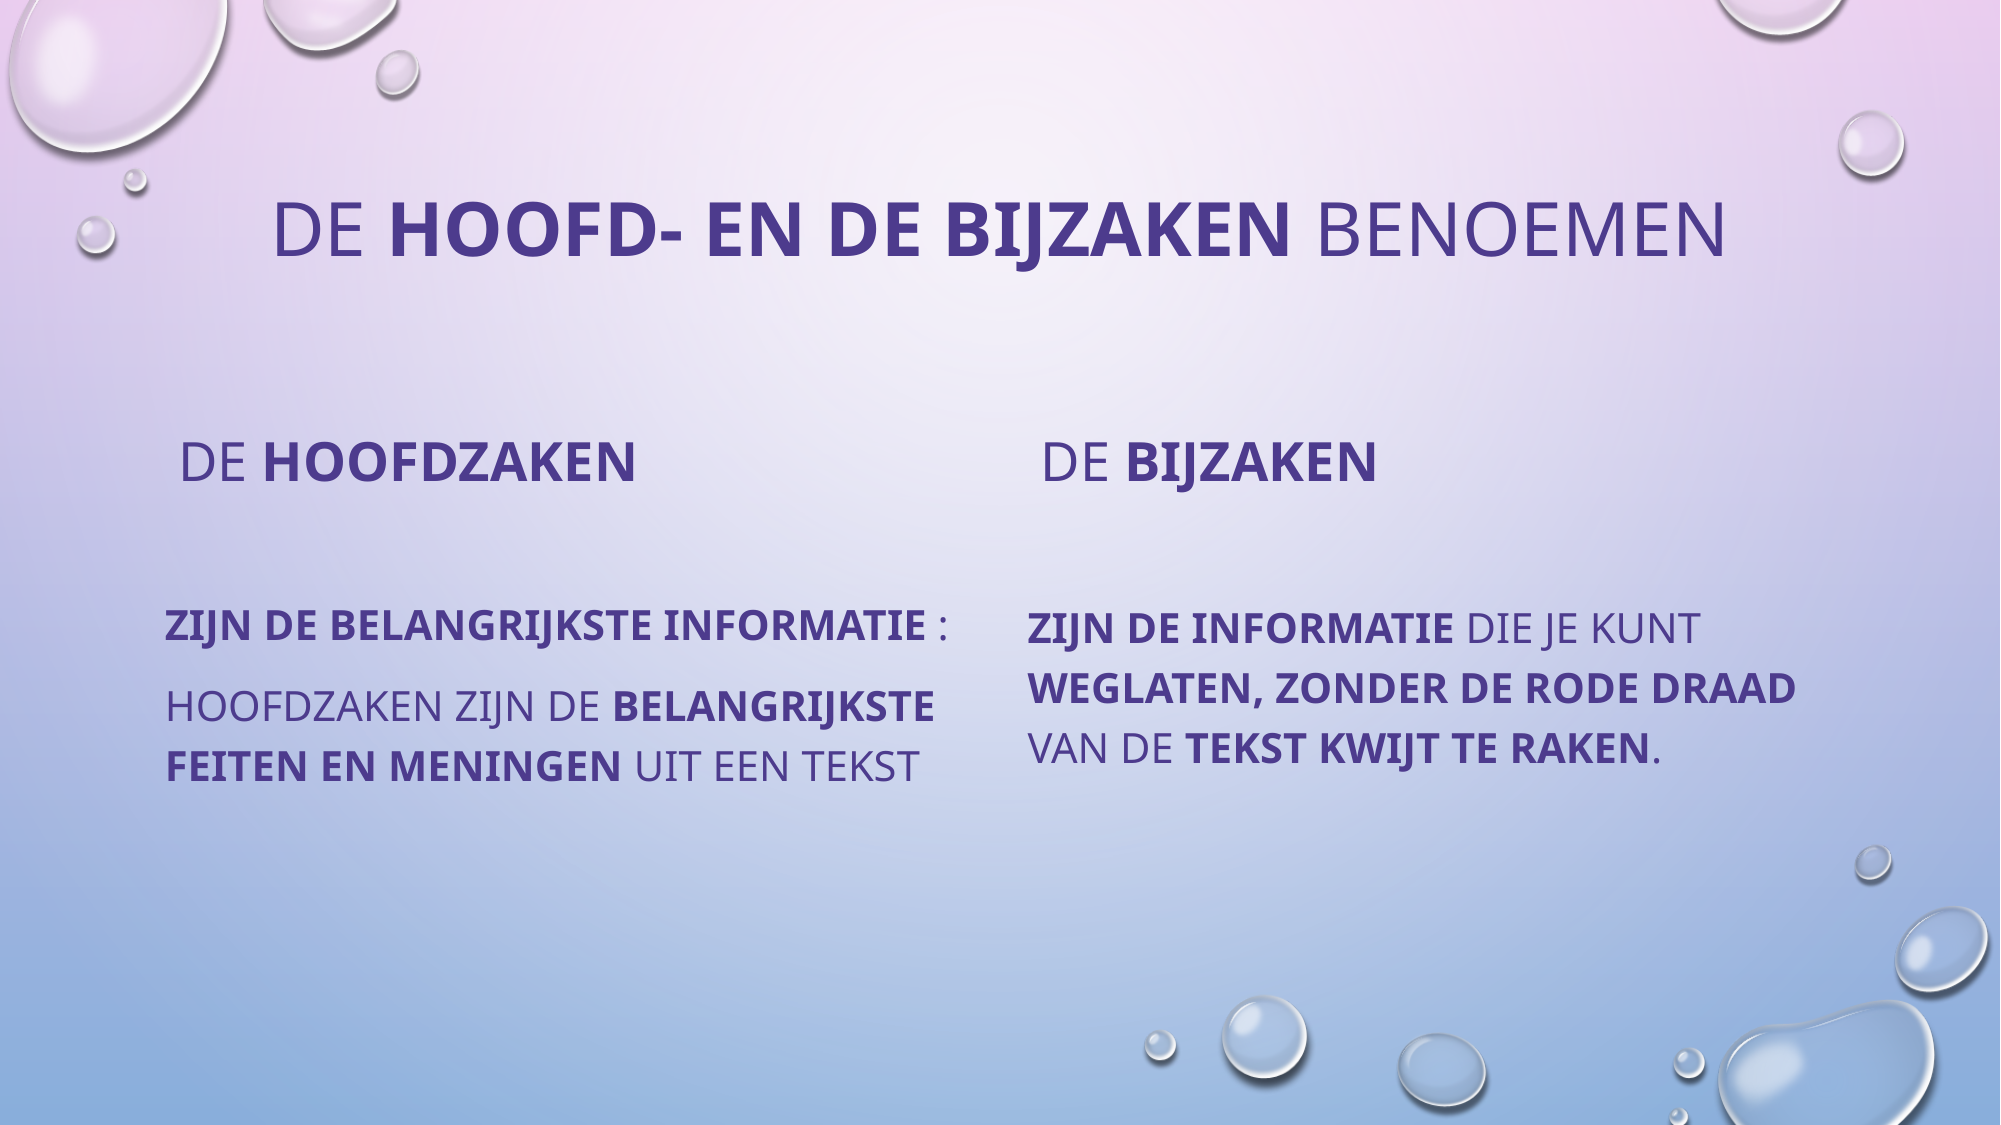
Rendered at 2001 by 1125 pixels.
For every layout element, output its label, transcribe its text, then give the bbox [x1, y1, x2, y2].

list zijn de belangrijkste informatie : Hoofdzaken zijn de belangrijkste feiten en meningen uit een tekst [149, 500, 988, 950]
list Zijn de informatie die je kunt weglaten, zonder de rode draad van de tekst kwijt te raken. [1012, 584, 1872, 950]
list de hoofdzaken [163, 388, 988, 500]
list de bijzaken [1025, 388, 1851, 501]
title de hoofd- en de bijzaken benoemen [149, 101, 1851, 364]
picture [0, 0, 2000, 1125]
